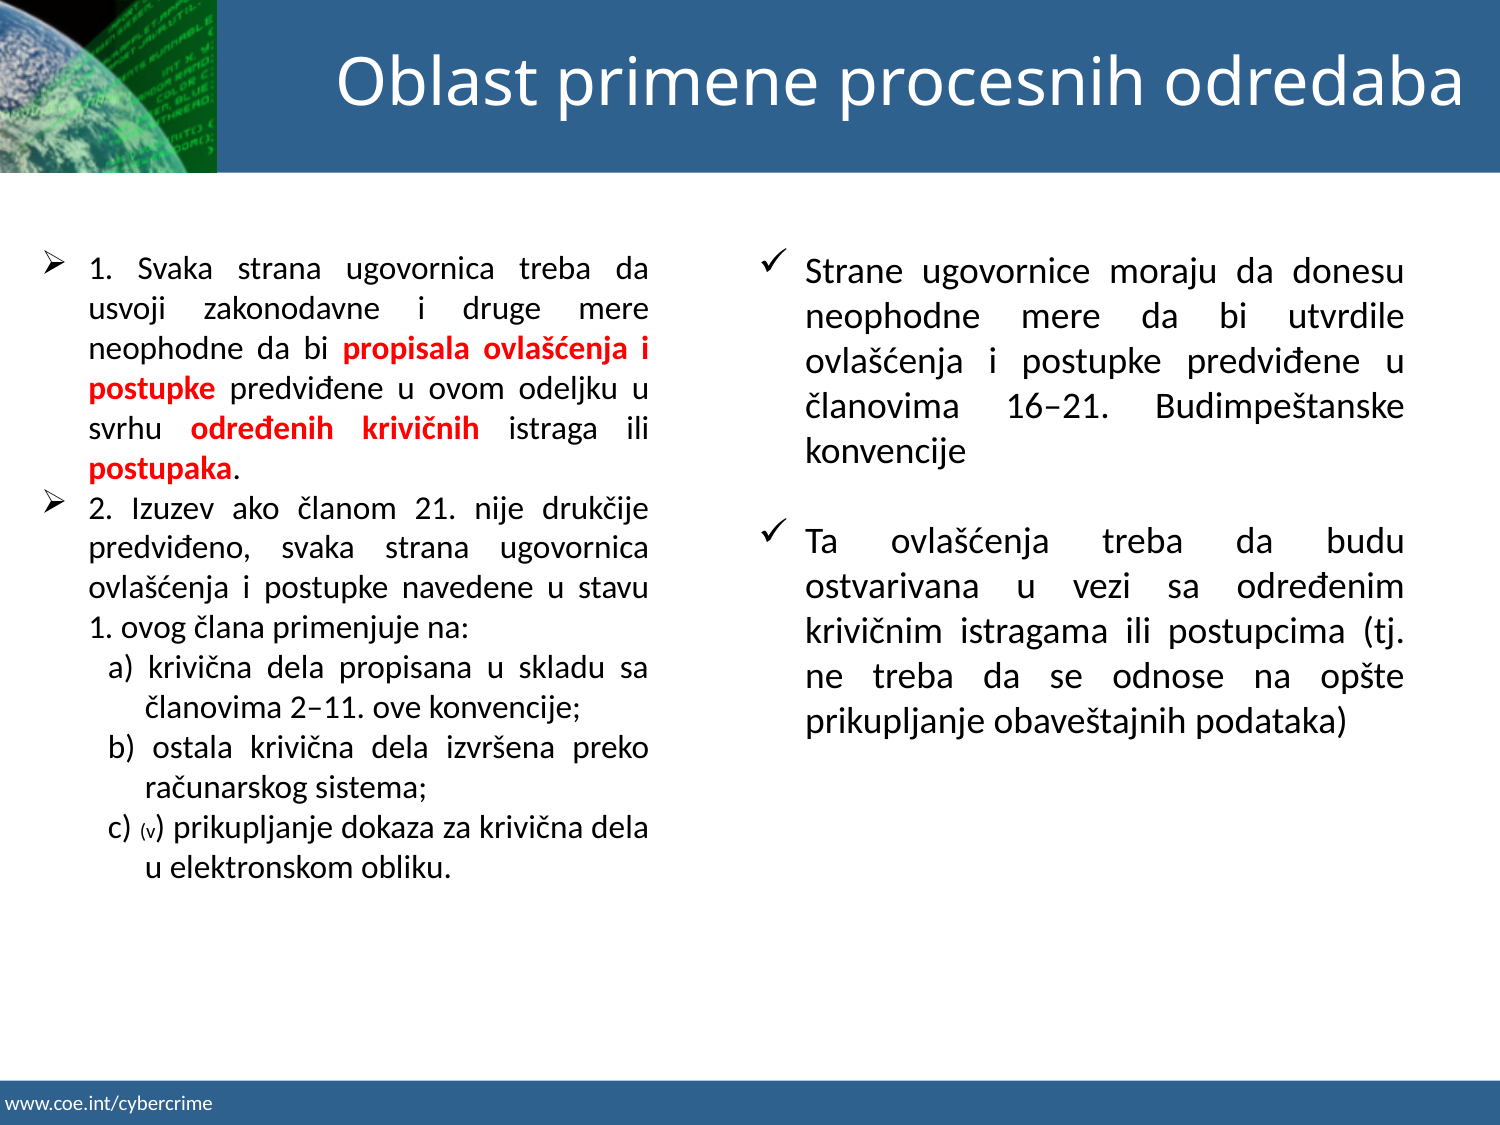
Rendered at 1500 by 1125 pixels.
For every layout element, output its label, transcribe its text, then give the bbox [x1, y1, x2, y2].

picture [0, 0, 217, 173]
text_box 1. Svaka strana ugovornica treba da usvoji zakonodavne i druge mere neophodne da bi propisala ovlašćenja i postupke predviđene u ovom odeljku u svrhu određenih krivičnih istraga ili postupaka. 2. Izuzev ako članom 21. nije drukčije predviđeno, svaka strana ugovornica ovlašćenja i postupke navedene u stavu 1. ovog člana primenjuje na: a) krivična dela propisana u skladu sa članovima 2–11. ove konvencije; b) ostala krivična dela izvršena preko računarskog sistema; c) (v) prikupljanje dokaza za krivična dela u elektronskom obliku. [26, 238, 665, 893]
text_box Oblast primene procesnih odredaba [230, 31, 1483, 126]
text_box Strane ugovornice moraju da donesu neophodne mere da bi utvrdile ovlašćenja i postupke predviđene u članovima 16–21. Budimpeštanske konvencije Ta ovlašćenja treba da budu ostvarivana u vezi sa određenim krivičnim istragama ili postupcima (tj. ne treba da se odnose na opšte prikupljanje obaveštajnih podataka) [743, 238, 1421, 749]
